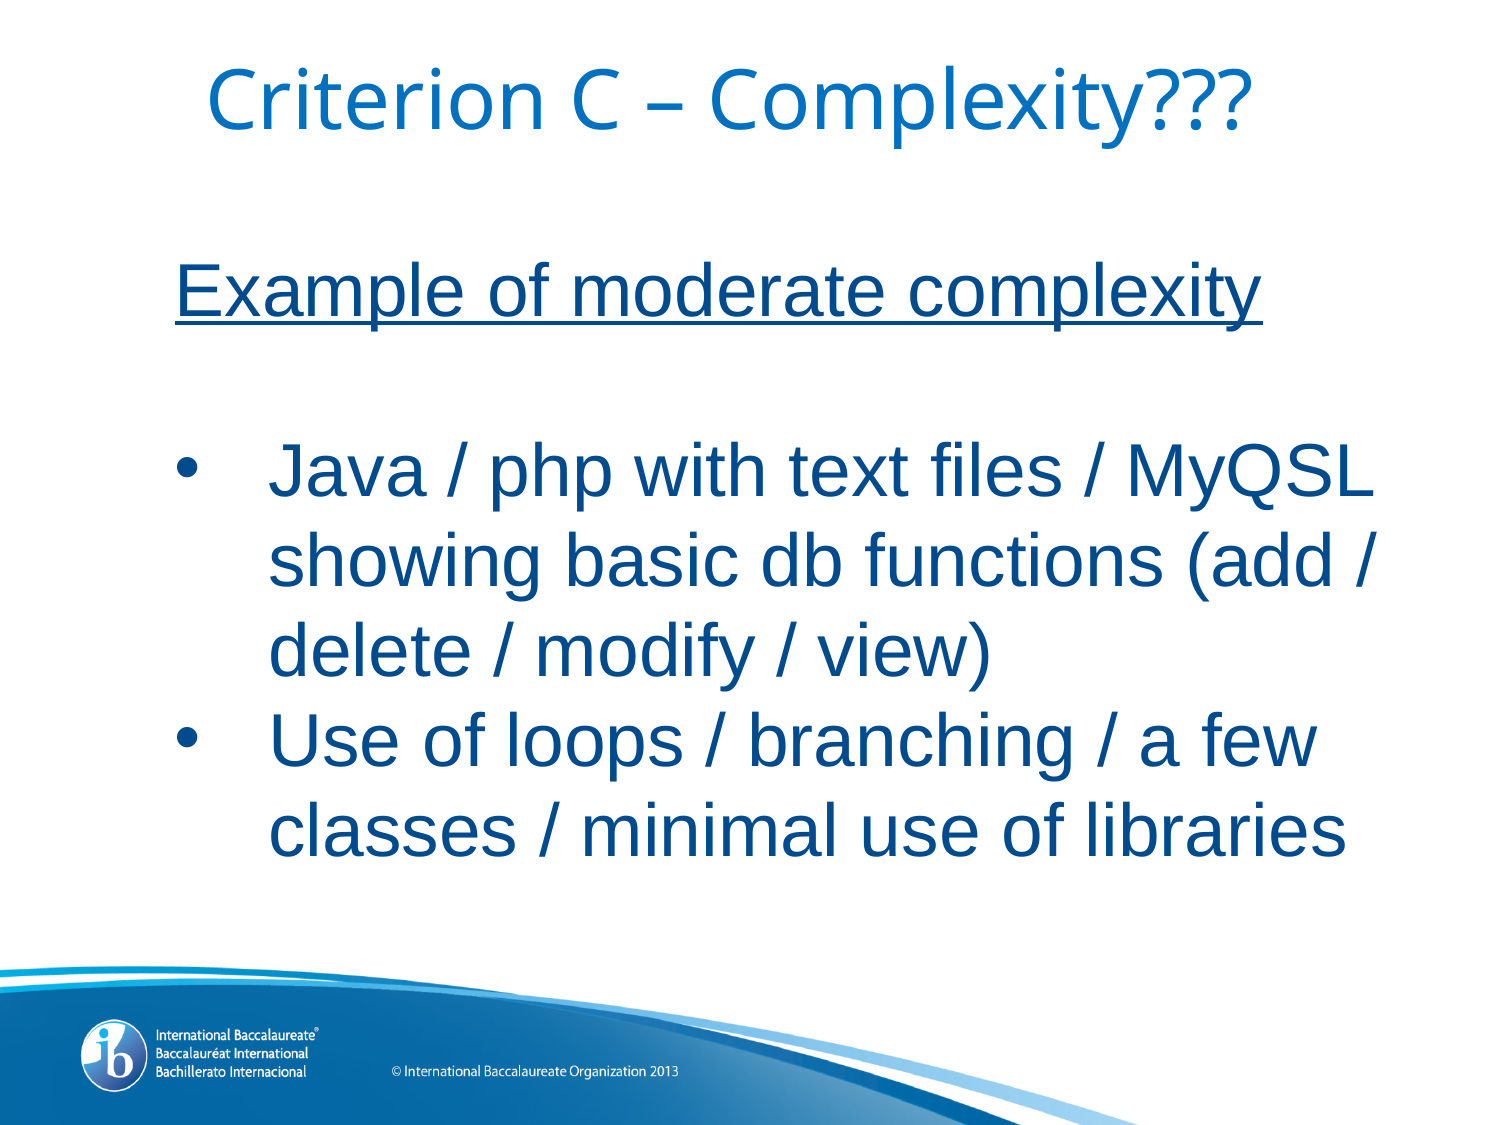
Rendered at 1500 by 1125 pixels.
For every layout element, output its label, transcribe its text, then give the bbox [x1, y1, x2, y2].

list Example of moderate complexity Java / php with text files / MyQSL showing basic db functions (add / delete / modify / view) Use of loops / branching / a few classes / minimal use of libraries [24, 241, 1438, 913]
title Criterion C – Complexity??? [74, 37, 1386, 156]
picture [0, 941, 1500, 1125]
